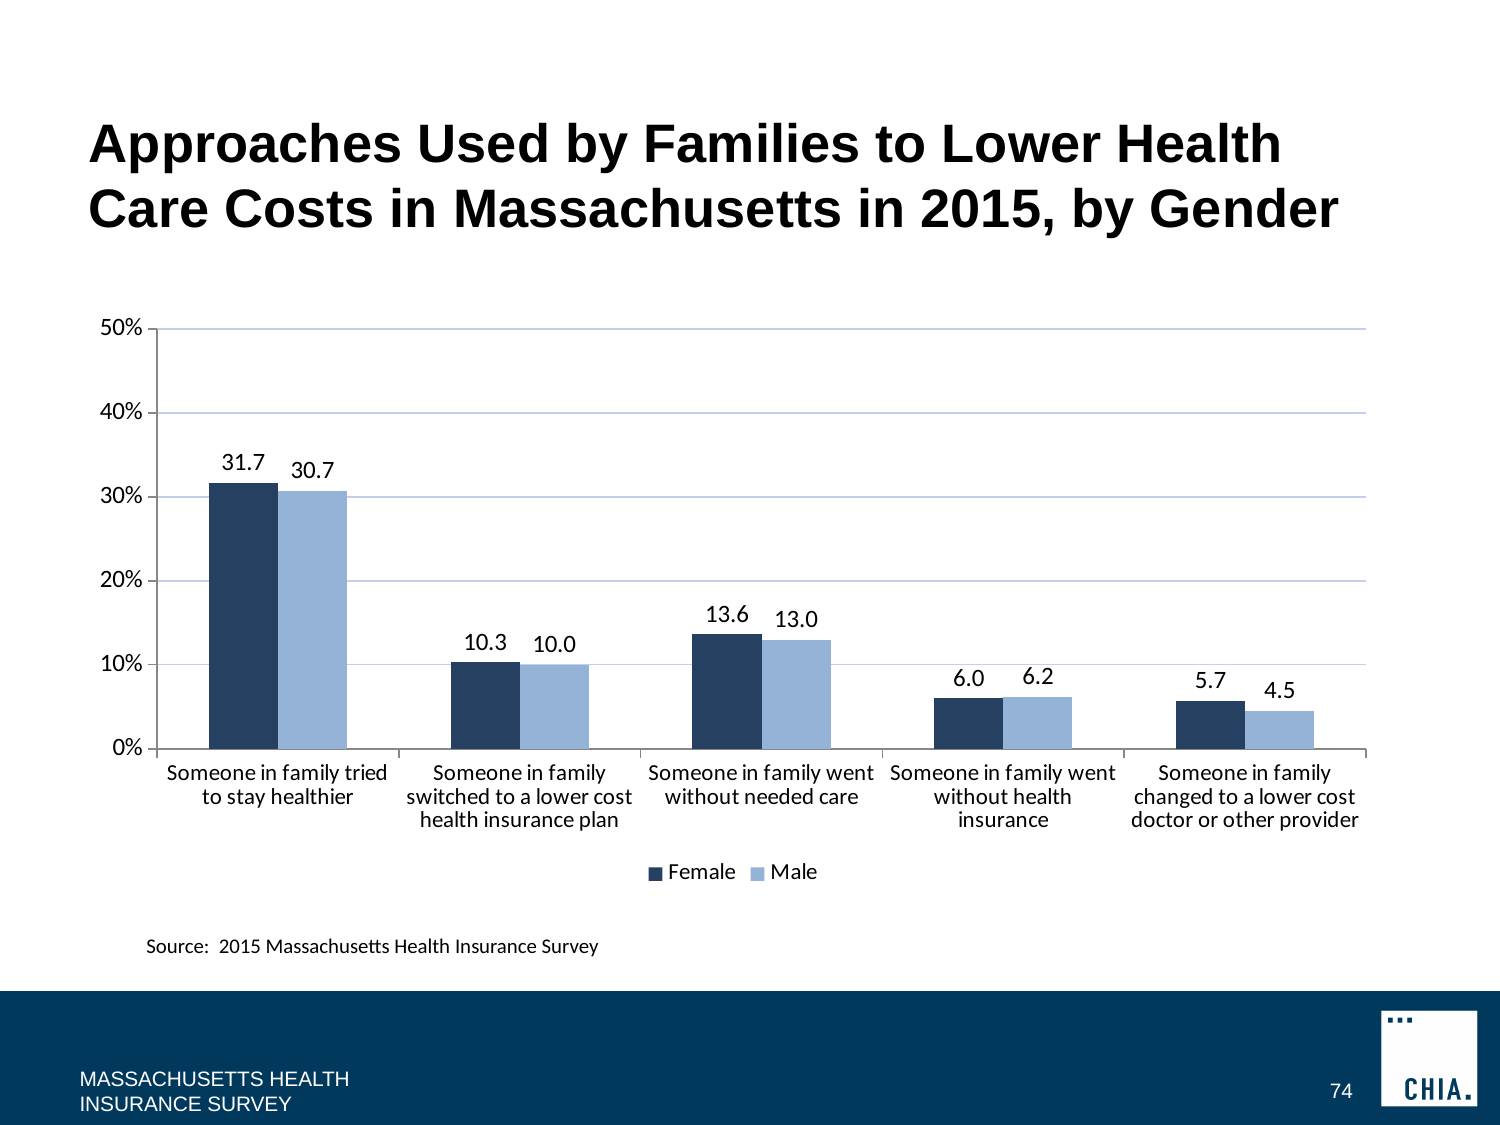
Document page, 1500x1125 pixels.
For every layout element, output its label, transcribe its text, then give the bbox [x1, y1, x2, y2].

footer MASSACHUSETTS HEALTH INSURANCE SURVEY [64, 1060, 430, 1121]
slide_number 74 [1017, 1060, 1368, 1121]
text_box Source: 2015 Massachusetts Health Insurance Survey [131, 900, 1142, 965]
picture [0, 991, 1500, 1125]
title Approaches Used by Families to Lower Health Care Costs in Massachusetts in 2015, by Gender [73, 120, 1393, 227]
chart [73, 304, 1393, 893]
